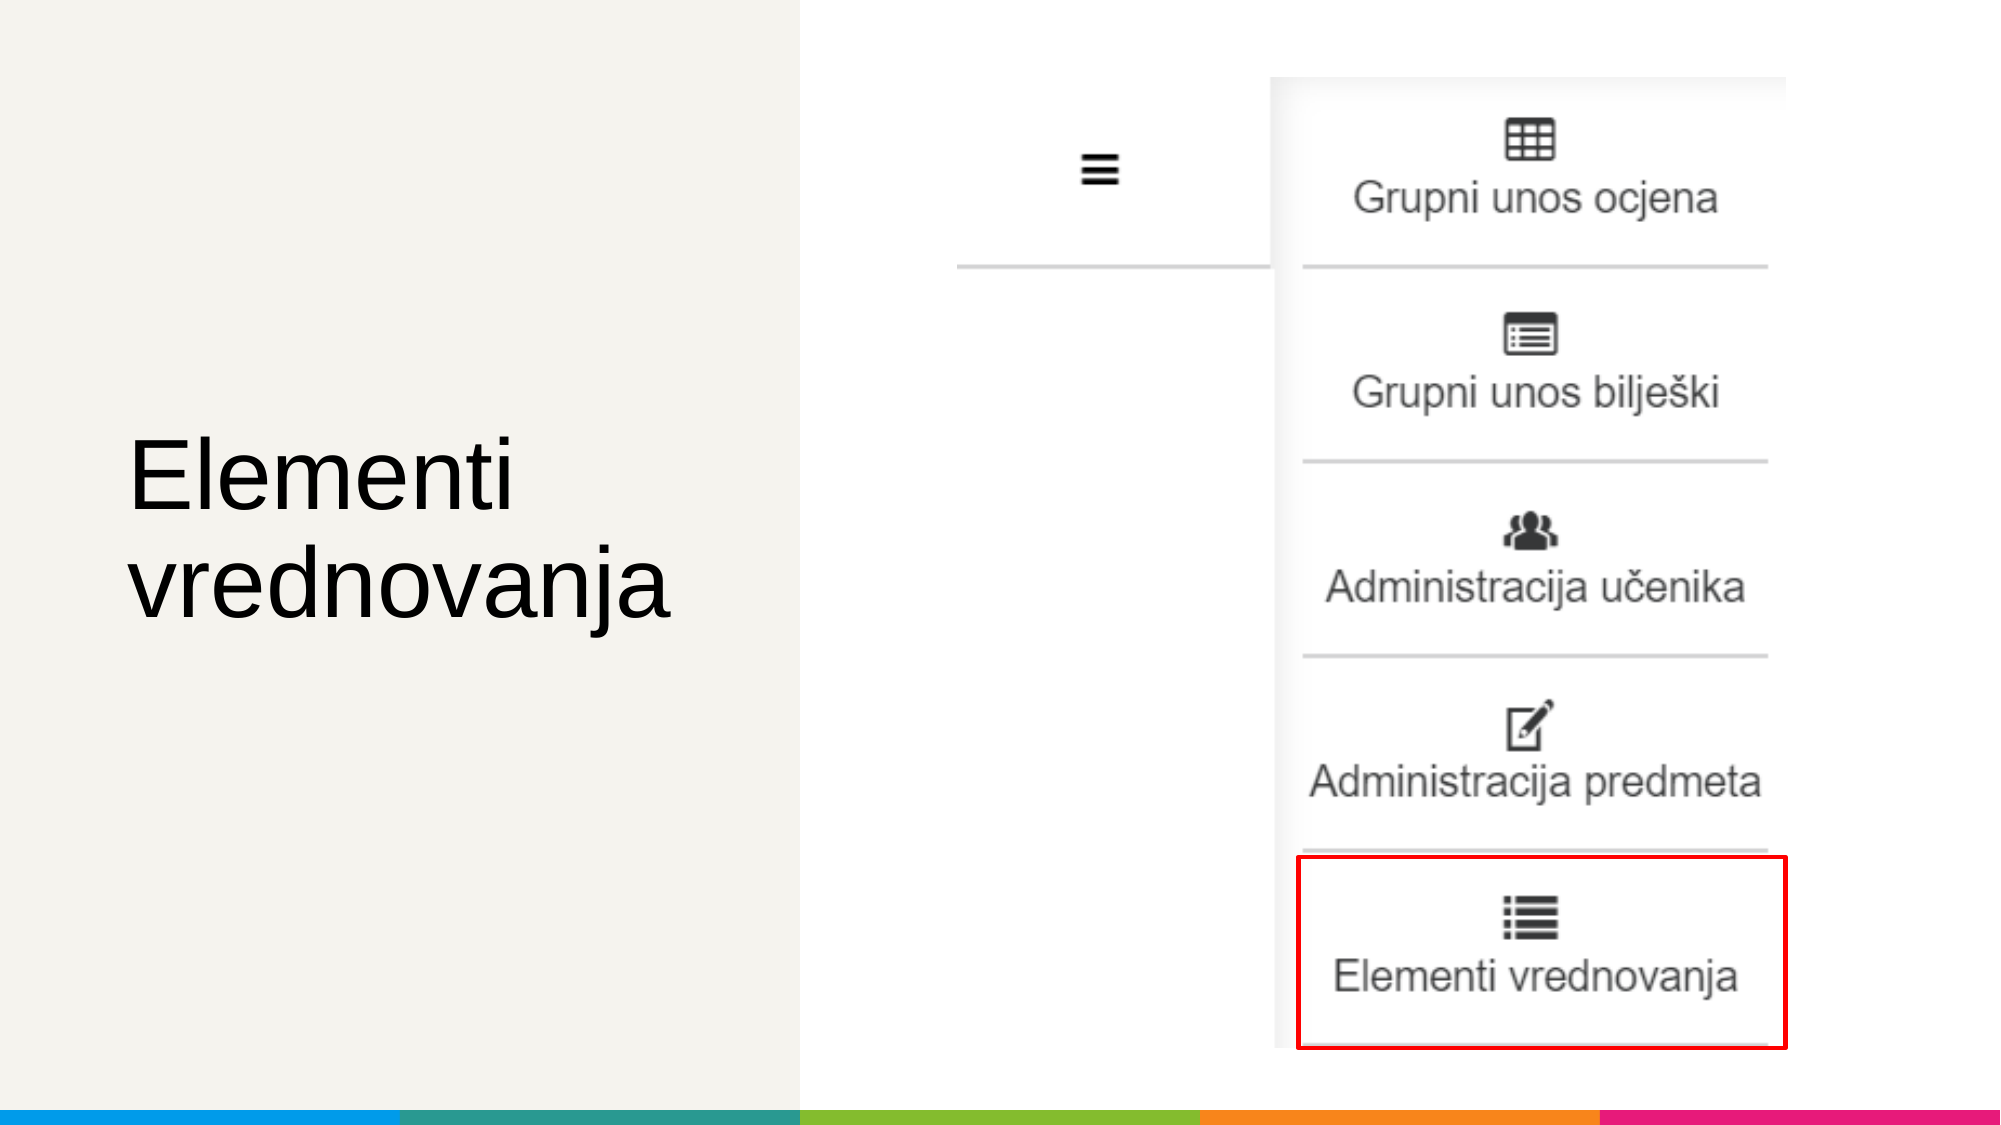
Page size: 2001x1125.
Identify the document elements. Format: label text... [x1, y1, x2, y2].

picture [957, 76, 1786, 1049]
title Elementi vrednovanja [112, 384, 758, 647]
